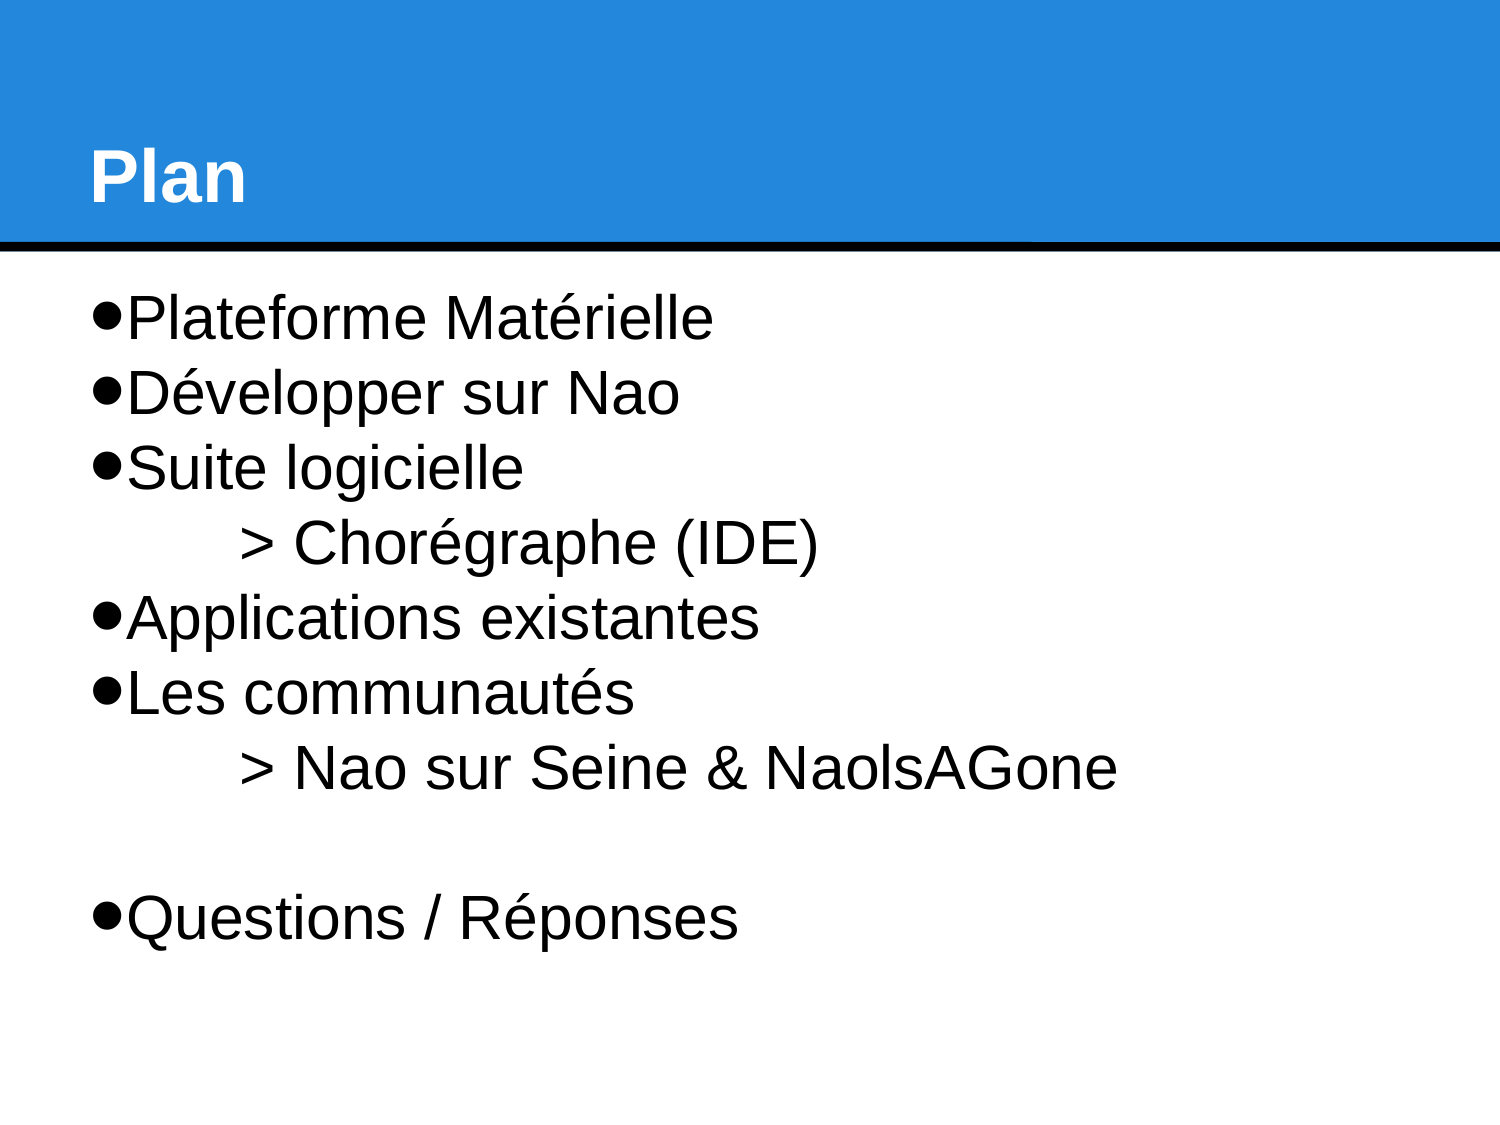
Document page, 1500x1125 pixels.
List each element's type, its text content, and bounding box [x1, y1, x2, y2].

text_box Plan [75, 45, 1425, 233]
text_box Plateforme Matérielle Développer sur Nao Suite logicielle > Chorégraphe (IDE) Applications existantes Les communautés > Nao sur Seine & NaolsAGone Questions / Réponses [75, 262, 1425, 1078]
